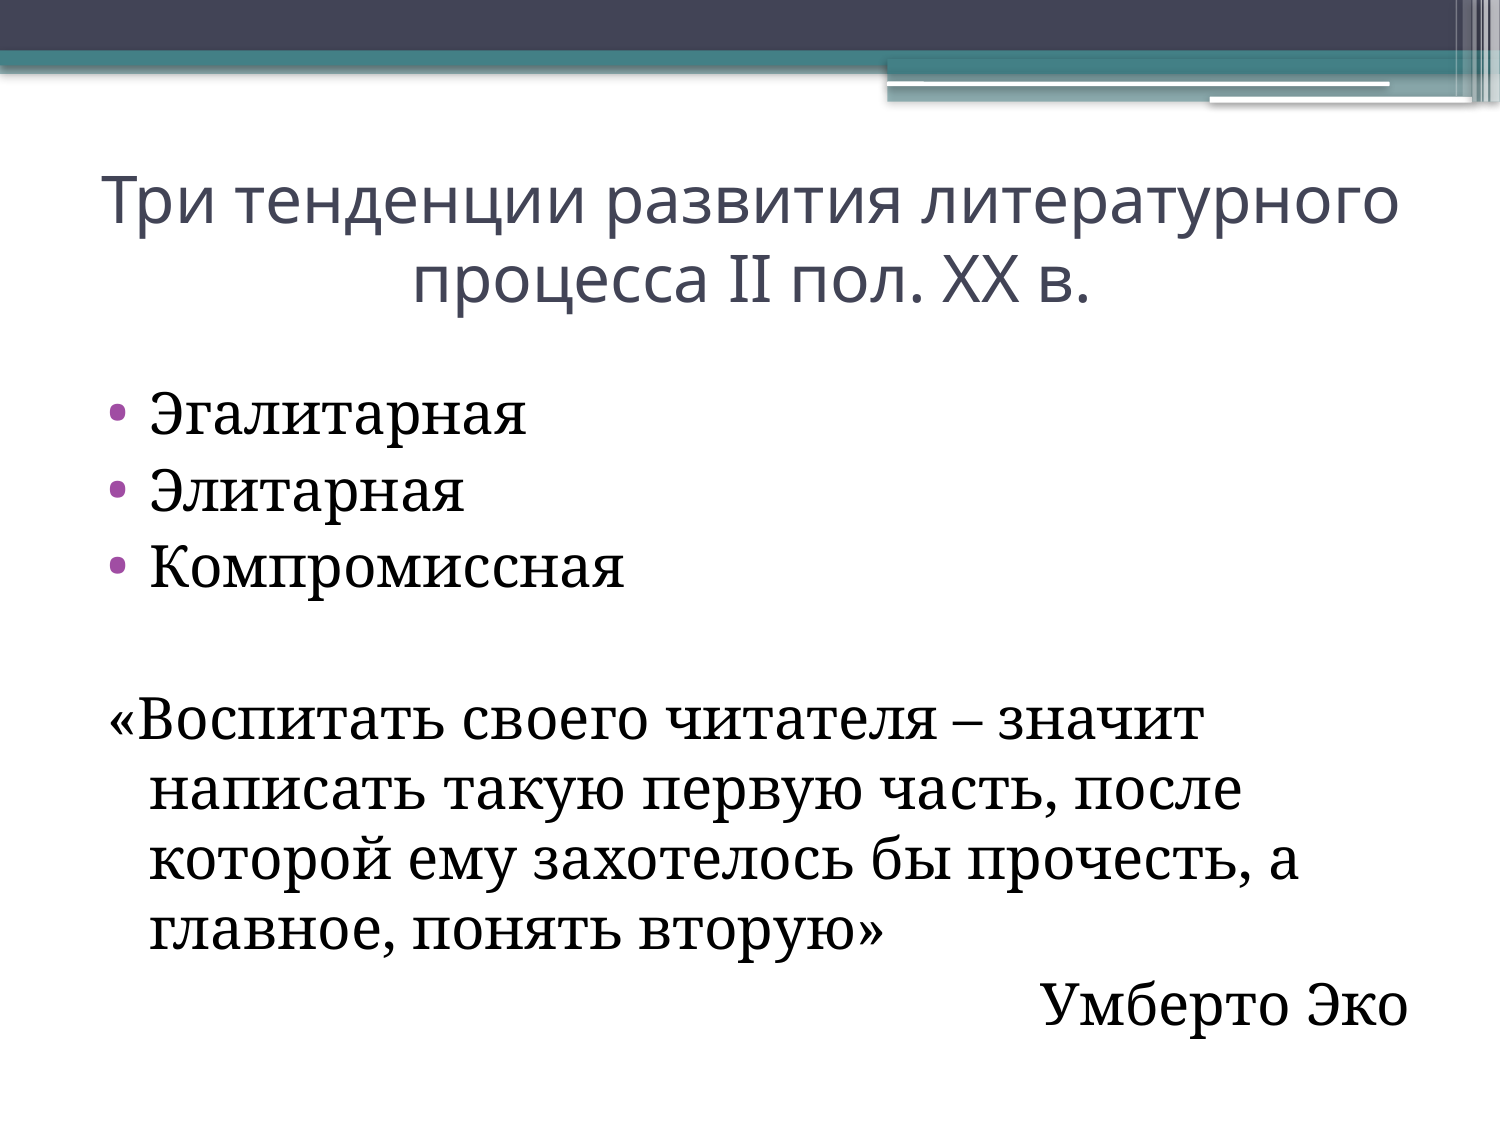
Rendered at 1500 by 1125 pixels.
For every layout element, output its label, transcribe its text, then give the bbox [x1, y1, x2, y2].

list Эгалитарная Элитарная Компромиссная «Воспитать своего читателя – значит написать такую первую часть, после которой ему захотелось бы прочесть, а главное, понять вторую» Умберто Эко [75, 368, 1425, 1079]
title Три тенденции развития литературного процесса II пол. ХХ в. [76, 149, 1427, 324]
